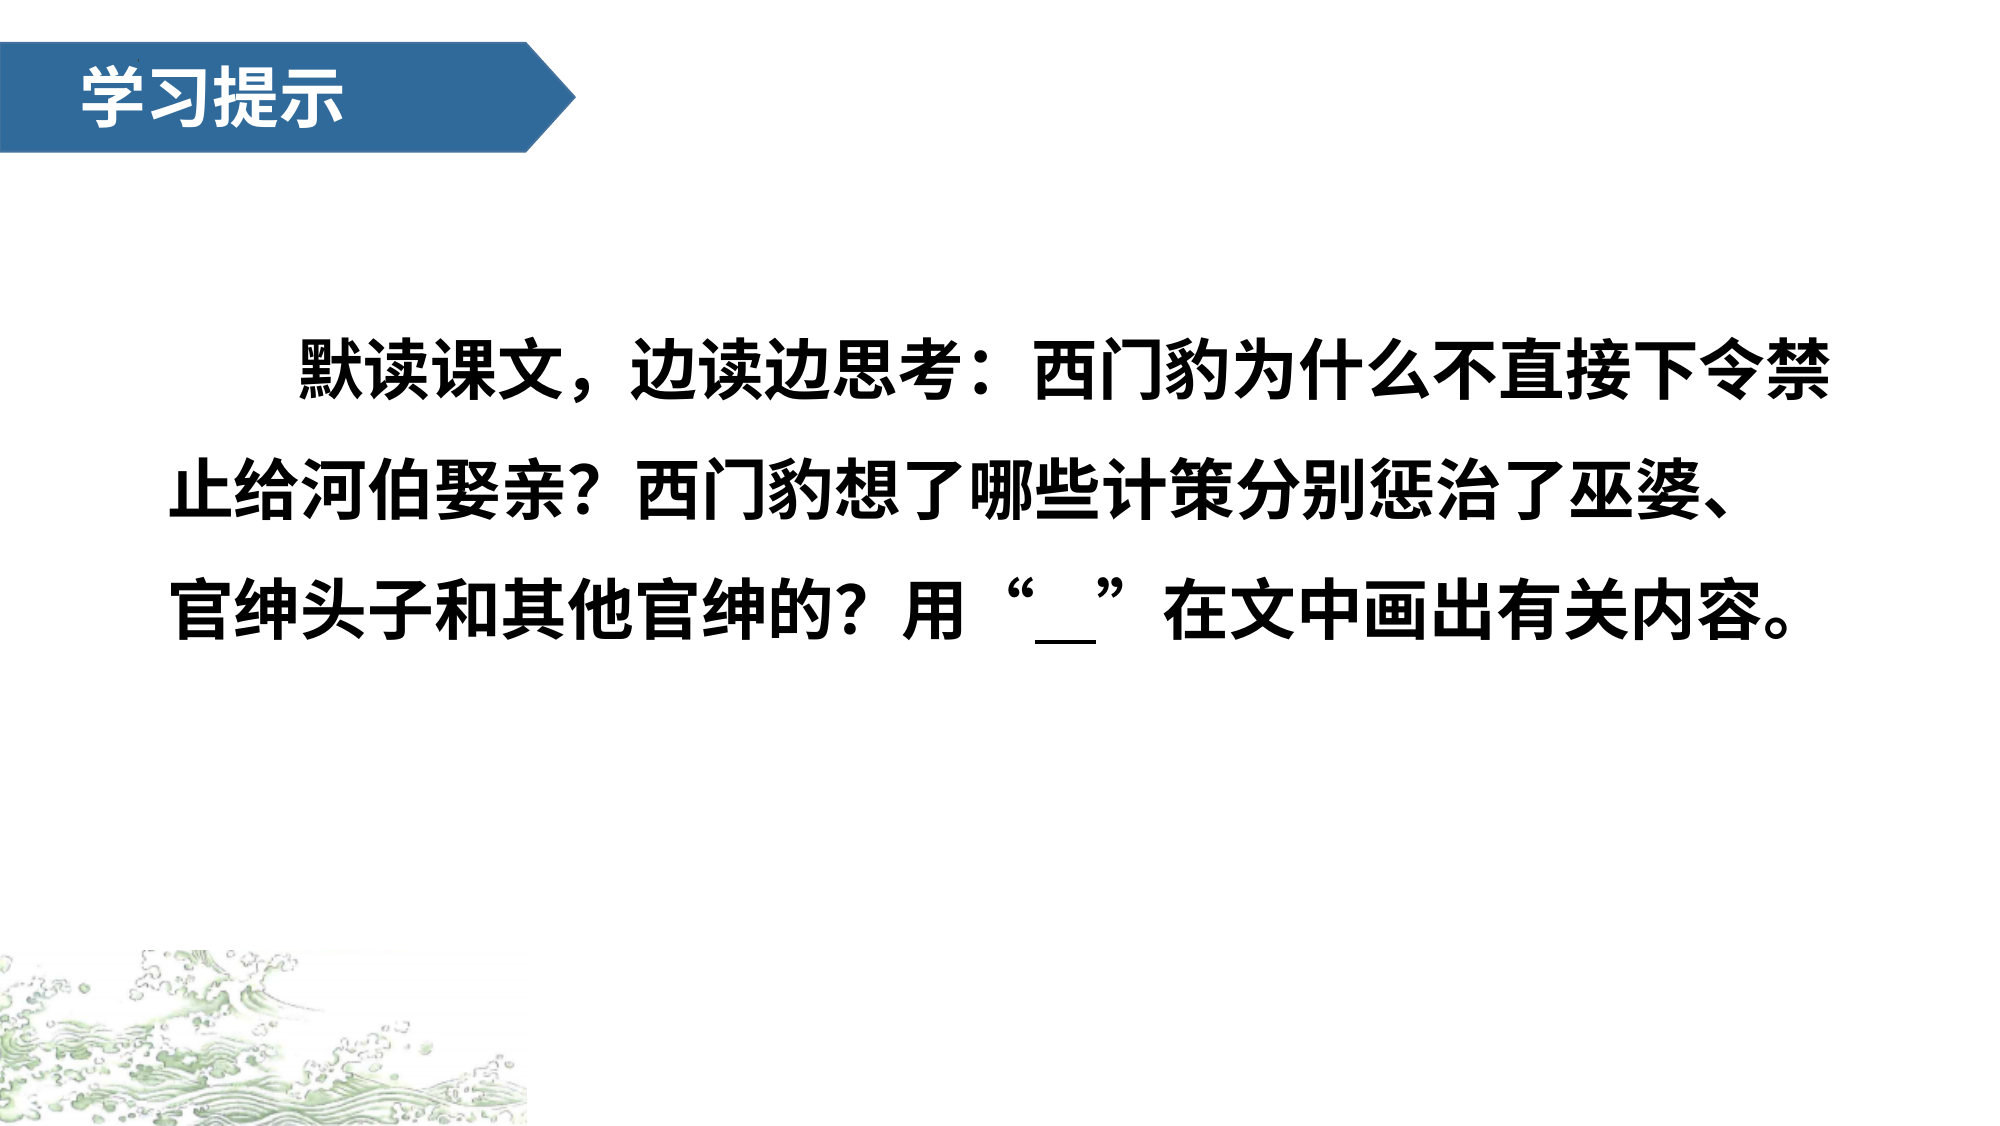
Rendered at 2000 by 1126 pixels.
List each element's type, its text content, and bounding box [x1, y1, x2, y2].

list 默读课文，边读边思考：西门豹为什么不直接下令禁止给河伯娶亲？西门豹想了哪些计策分别惩治了巫婆、官绅头子和其他官绅的？用“ ”在文中画出有关内容。 [149, 279, 1853, 911]
picture [0, 950, 527, 1126]
text_box 学习提示 [0, 54, 426, 137]
